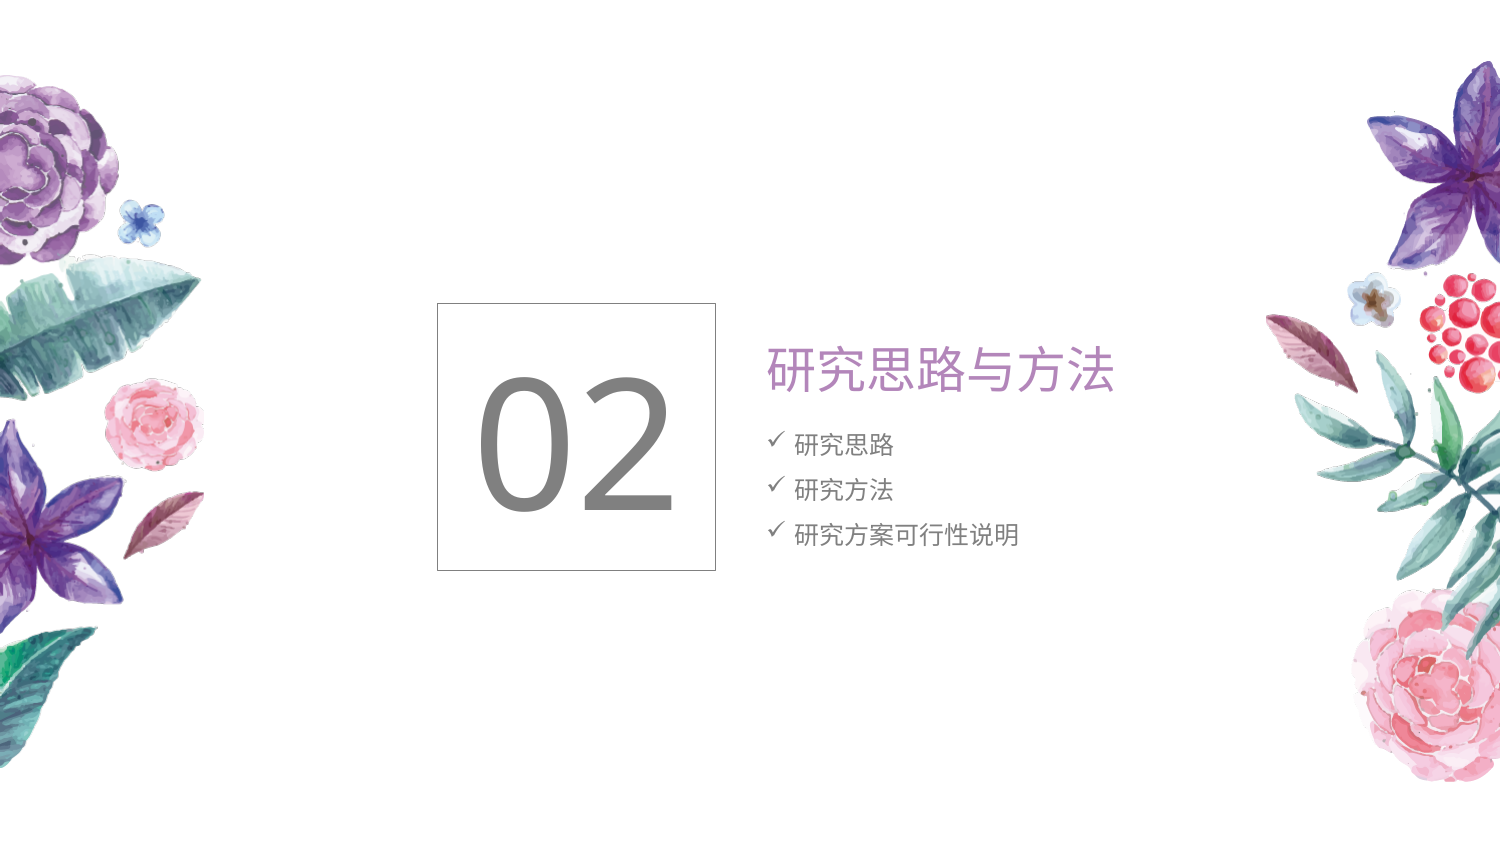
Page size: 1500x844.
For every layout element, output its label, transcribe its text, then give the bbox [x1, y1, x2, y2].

picture [1265, 61, 1500, 783]
text_box 研究思路 研究方法 研究方案可行性说明 [751, 407, 1035, 557]
picture [0, 75, 204, 769]
text_box 02 [437, 303, 716, 571]
text_box 研究思路与方法 [751, 331, 1132, 407]
